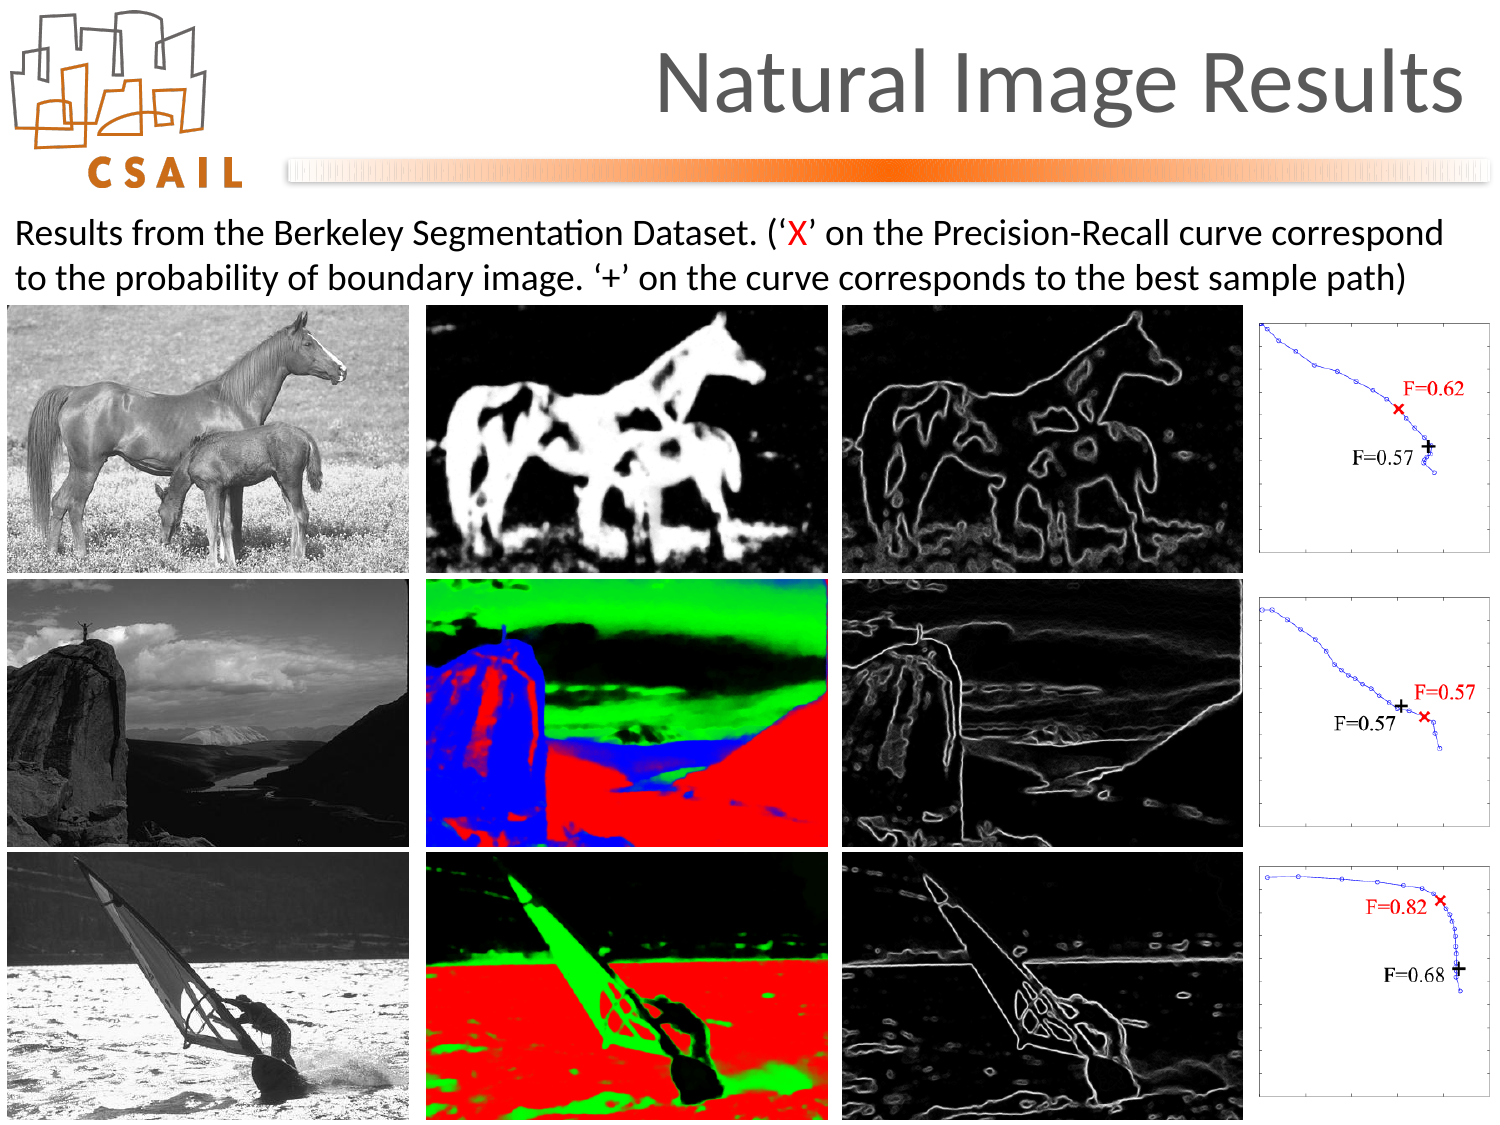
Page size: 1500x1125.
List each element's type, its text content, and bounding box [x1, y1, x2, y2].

picture [841, 578, 1244, 847]
picture [426, 305, 828, 574]
picture [10, 10, 242, 188]
picture [841, 305, 1244, 574]
picture [841, 852, 1244, 1121]
text_box Results from the Berkeley Segmentation Dataset. (‘X’ on the Precision-Recall curve correspond to the probability of boundary image. ‘+’ on the curve corresponds to the best sample path) [0, 200, 1500, 351]
picture [1259, 866, 1490, 1097]
picture [7, 852, 409, 1121]
picture [1259, 323, 1490, 554]
title Natural Image Results [208, 4, 1483, 147]
picture [1259, 597, 1490, 827]
picture [7, 305, 409, 574]
picture [426, 852, 828, 1121]
picture [426, 578, 828, 847]
picture [7, 578, 409, 847]
